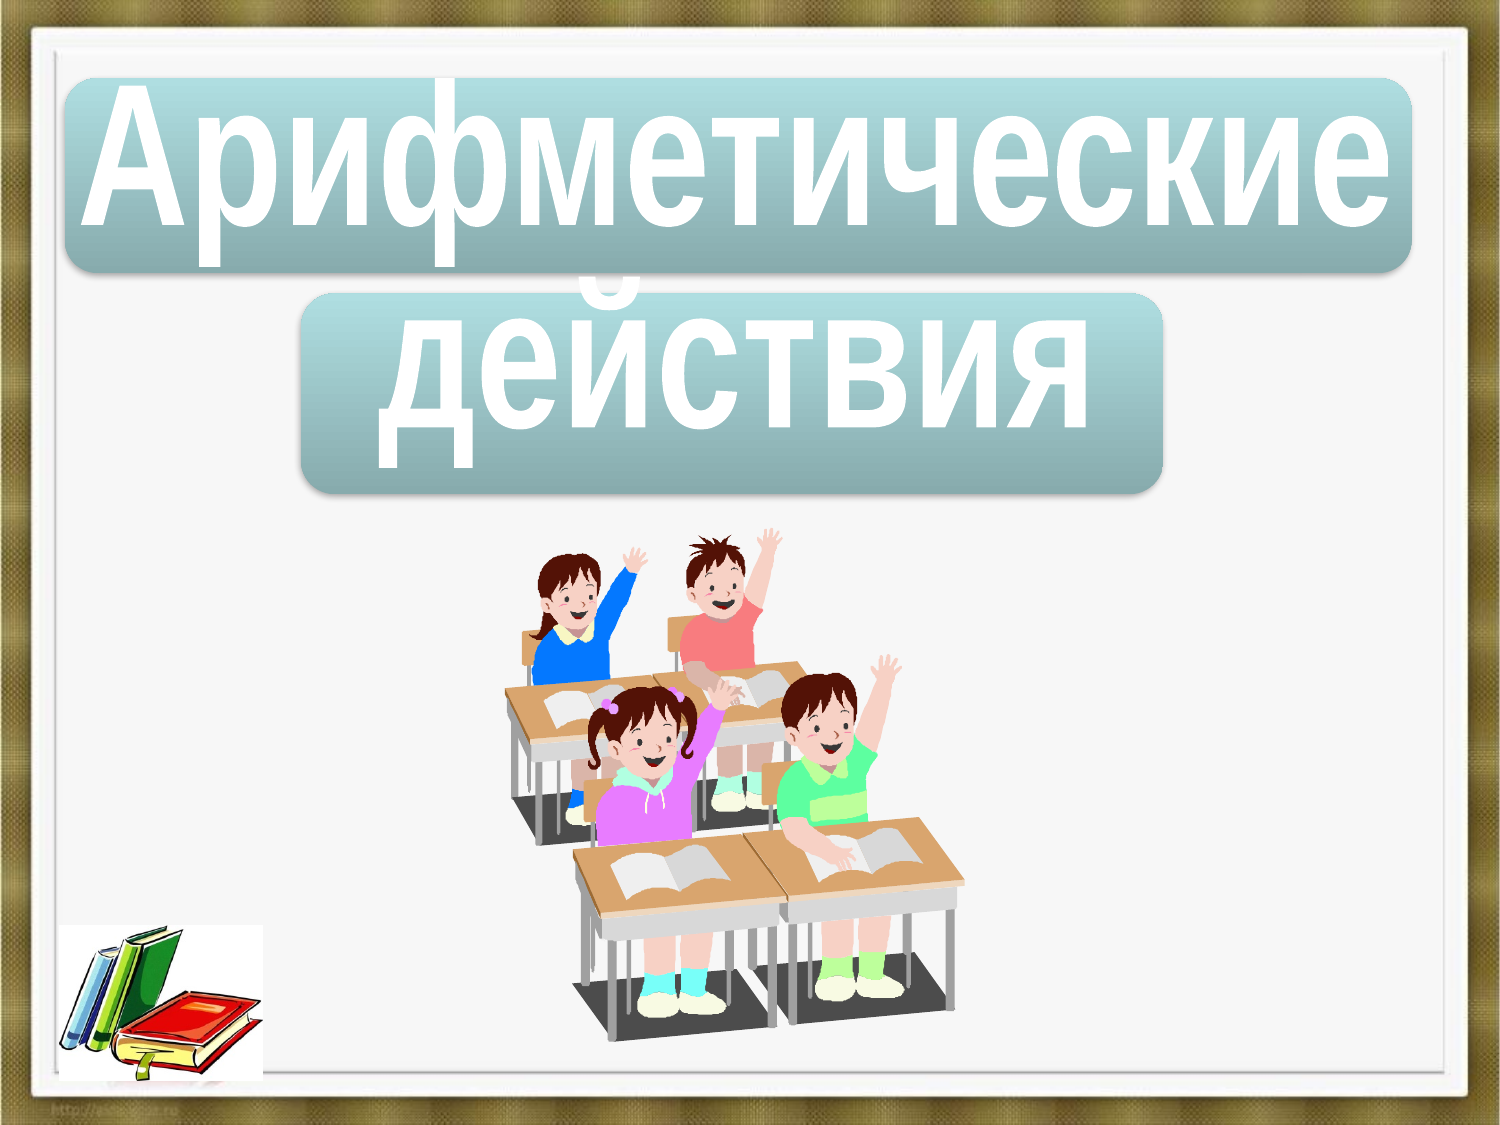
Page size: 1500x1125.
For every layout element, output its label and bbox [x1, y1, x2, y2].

text_box [301, 293, 1164, 495]
text_box [64, 78, 1412, 274]
picture [0, 0, 1500, 1125]
